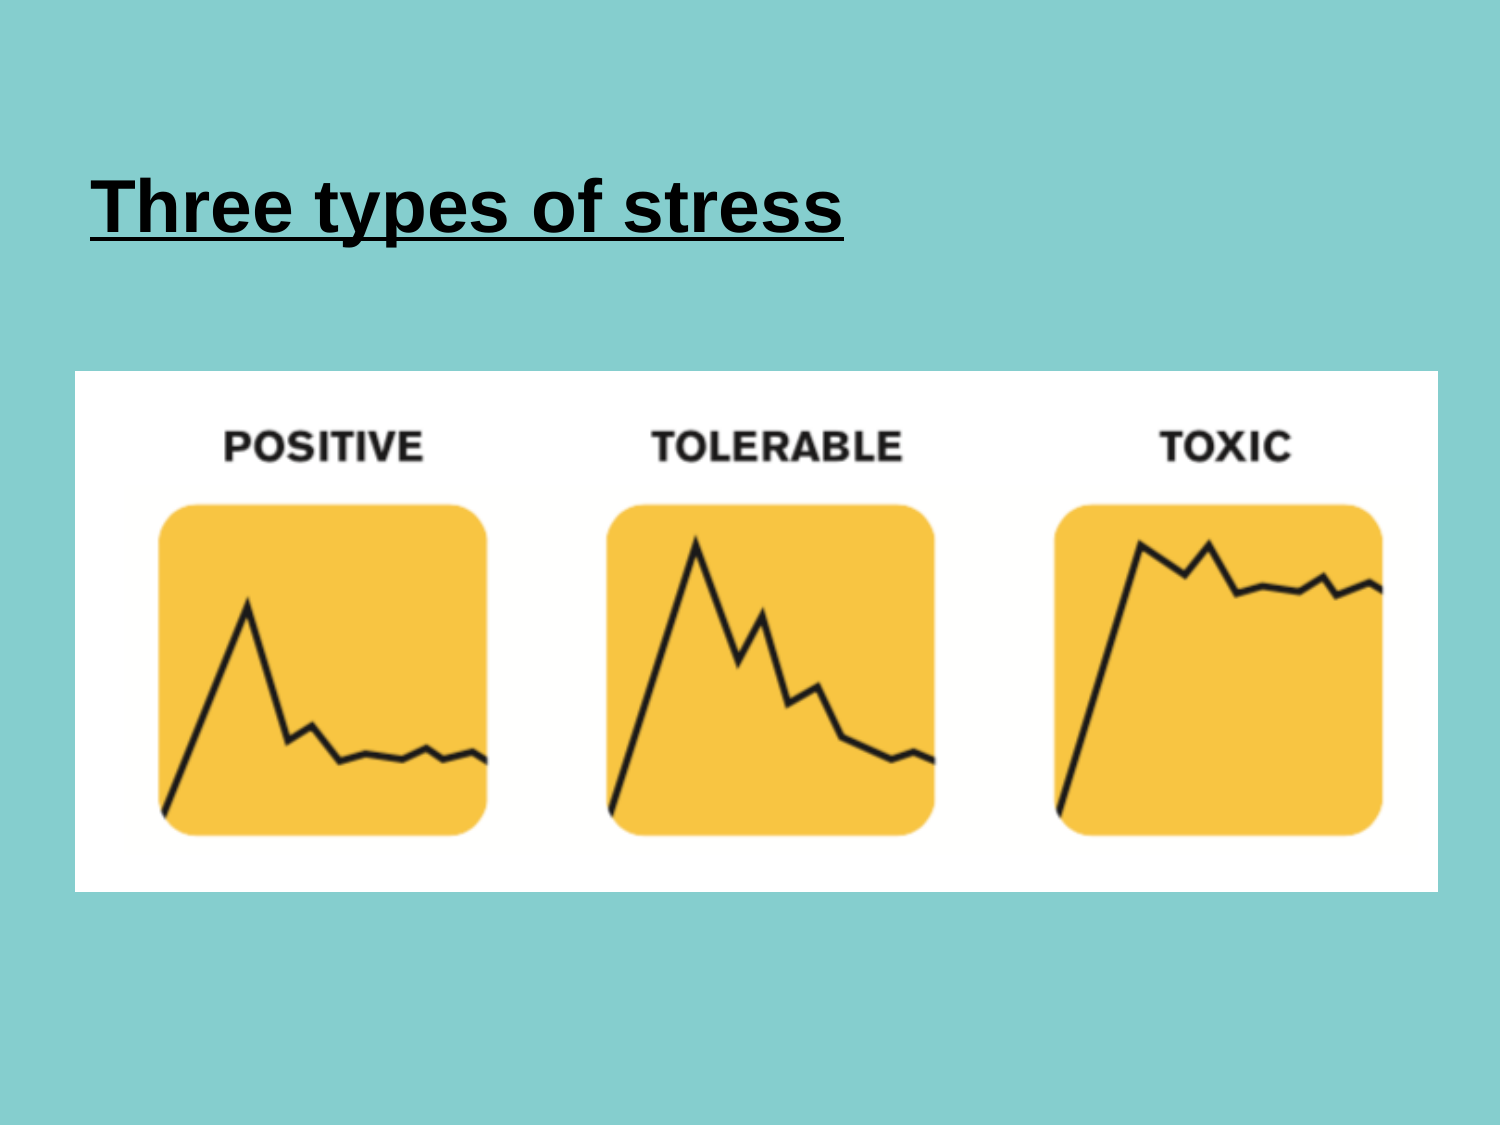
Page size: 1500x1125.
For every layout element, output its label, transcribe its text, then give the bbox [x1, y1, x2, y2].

title Three types of stress [75, 149, 1438, 350]
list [74, 370, 1438, 892]
